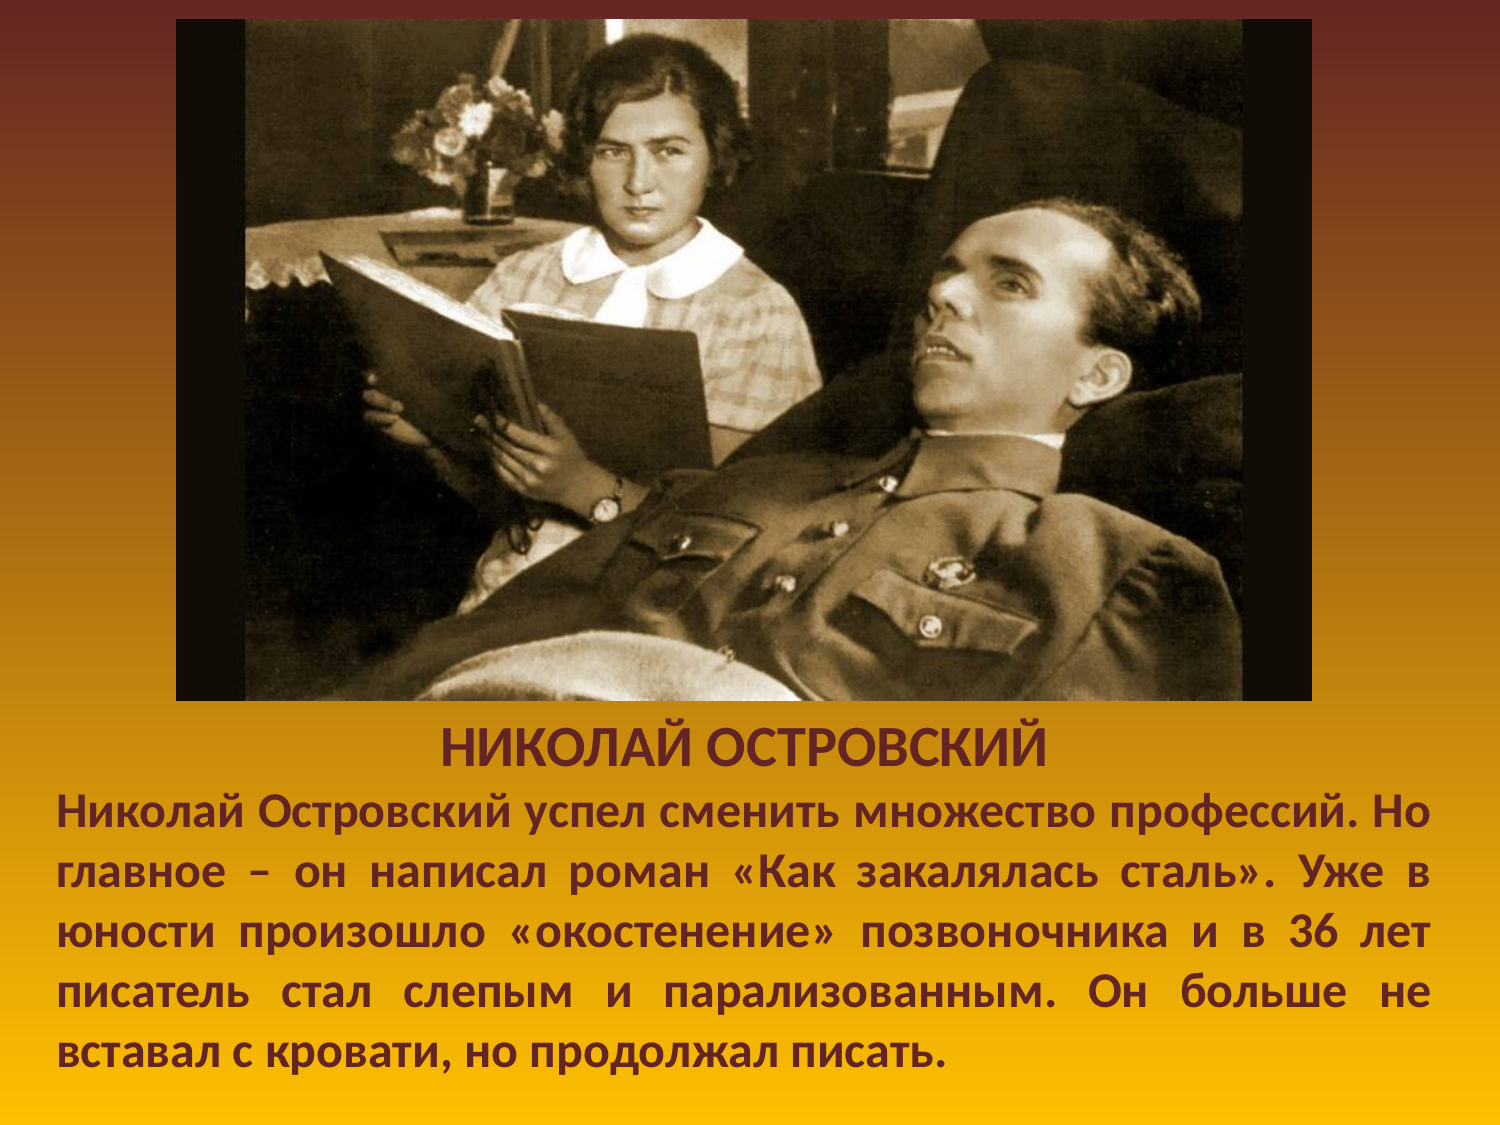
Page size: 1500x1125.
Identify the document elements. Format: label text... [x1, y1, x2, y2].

text_box НИКОЛАЙ ОСТРОВСКИЙ Николай Островский успел сменить множество профессий. Но главное – он написал роман «Как закалялась сталь». Уже в юности произошло «окостенение» позвоночника и в 36 лет писатель стал слепым и парализованным. Он больше не вставал с кровати, но продолжал писать. [41, 700, 1447, 1086]
picture [175, 18, 1313, 701]
